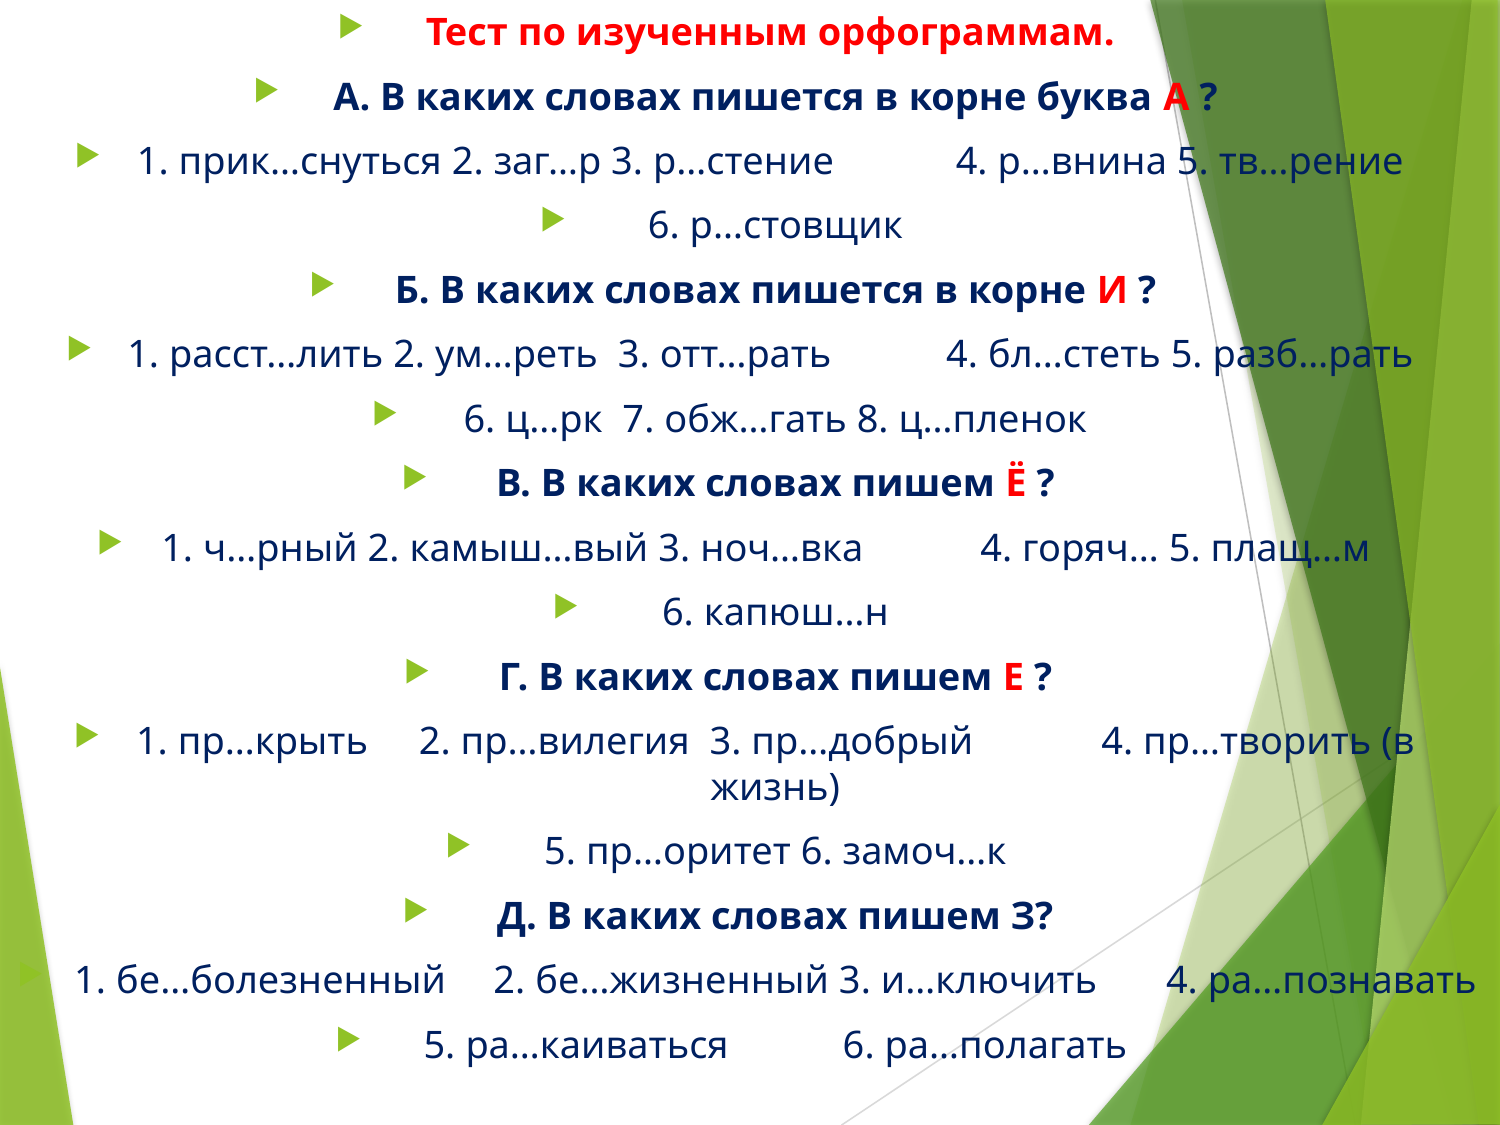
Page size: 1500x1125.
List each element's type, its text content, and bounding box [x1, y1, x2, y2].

list Тест по изученным орфограммам. А. В каких словах пишется в корне буква А ? 1. прик…снуться 2. заг…р 3. р…стение 4. р…внина 5. тв…рение 6. р…стовщик Б. В каких словах пишется в корне И ? 1. расст…лить 2. ум…реть 3. отт…рать 4. бл…стеть 5. разб…рать 6. ц…рк 7. обж…гать 8. ц…пленок В. В каких словах пишем Ё ? 1. ч…рный 2. камыш…вый 3. ноч…вка 4. горяч… 5. плащ…м 6. капюш…н Г. В каких словах пишем Е ? 1. пр…крыть 2. пр…вилегия 3. пр…добрый 4. пр…творить (в жизнь) 5. пр…оритет 6. замоч…к Д. В каких словах пишем З? 1. бе…болезненный 2. бе…жизненный 3. и…ключить 4. ра…познавать 5. ра…каиваться 6. ра…полагать [0, 0, 1500, 1125]
